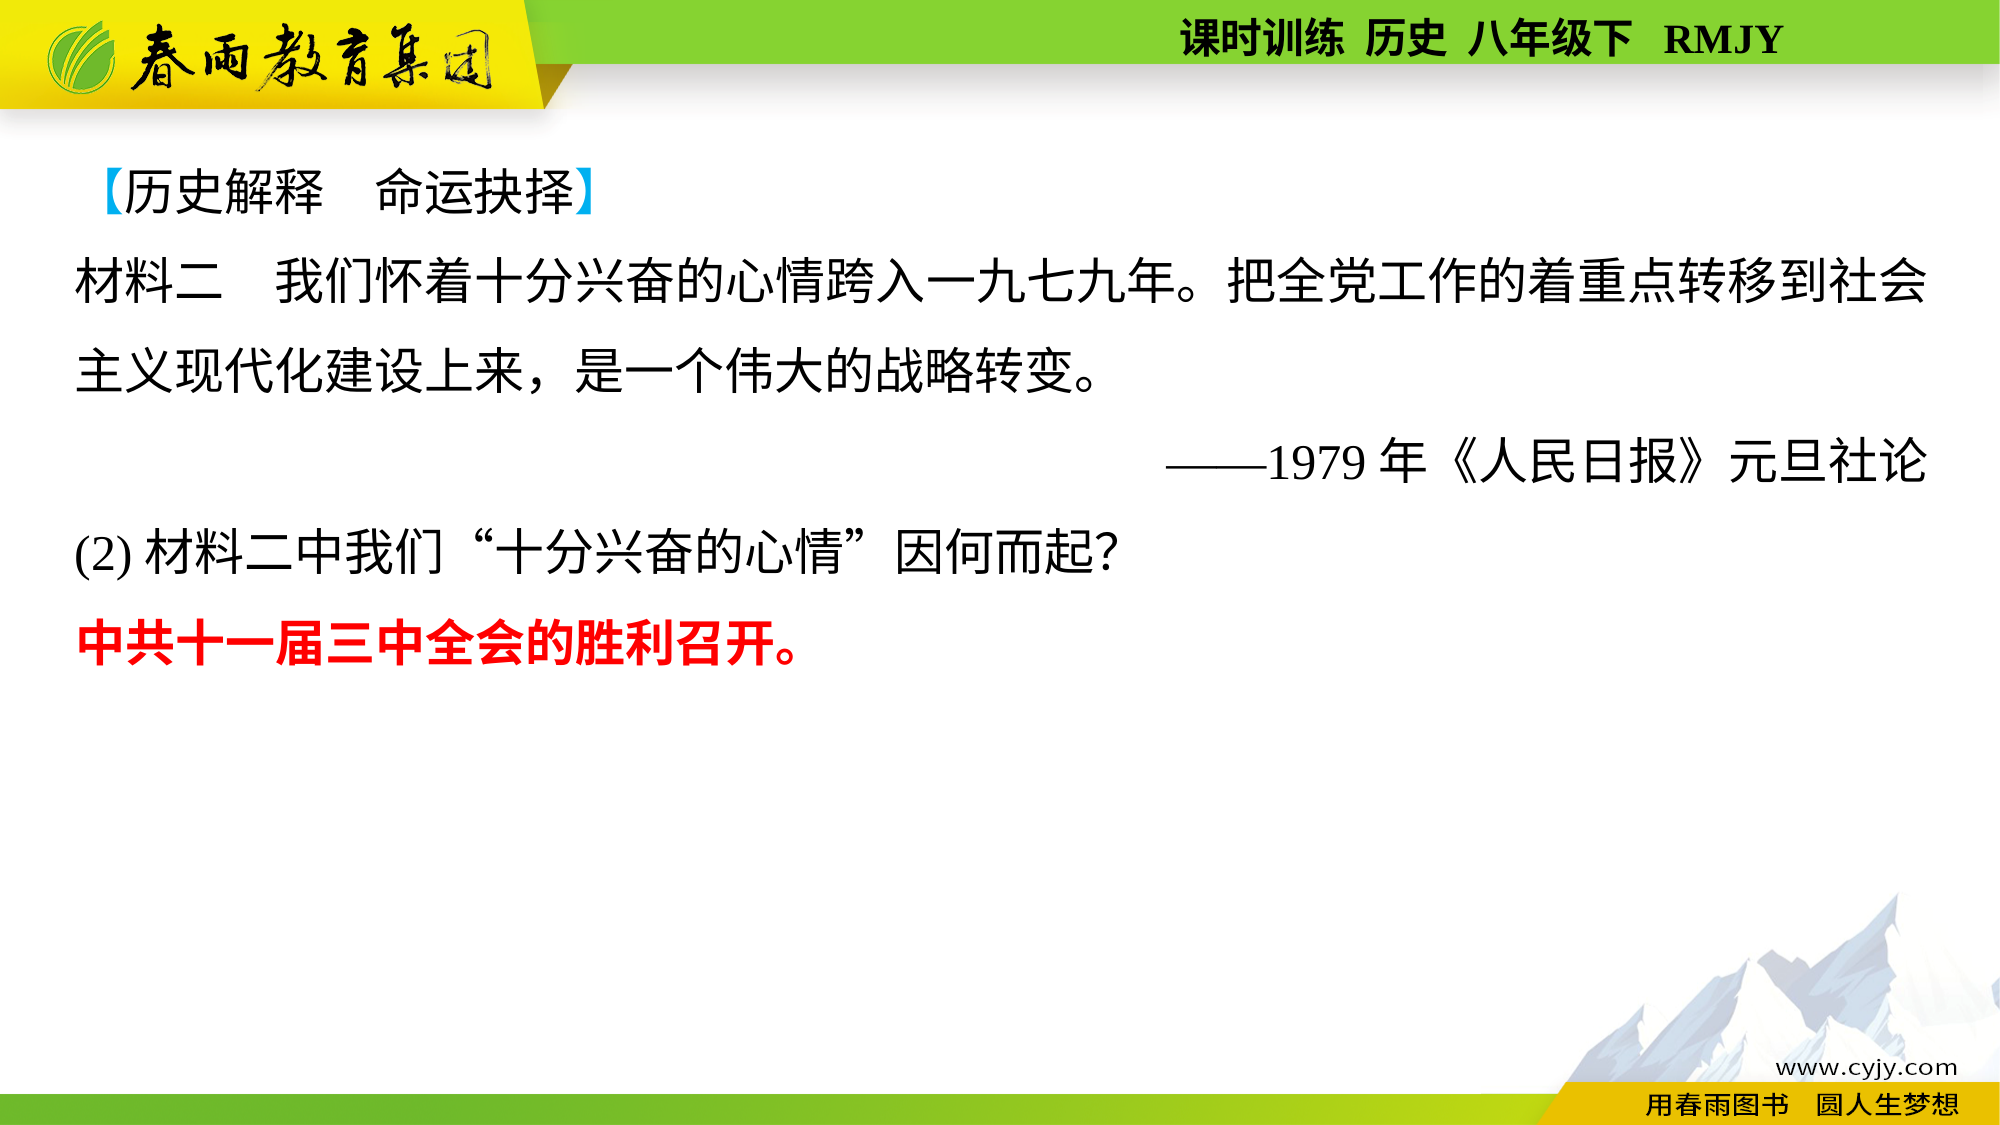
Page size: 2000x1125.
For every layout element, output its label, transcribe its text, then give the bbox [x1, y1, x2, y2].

text_box 中共十一届三中全会的胜利召开。 [60, 574, 1948, 679]
list 【历史解释 命运抉择】 材料二 我们怀着十分兴奋的心情跨入一九七九年。把全党工作的着重点转移到社会主义现代化建设上来，是一个伟大的战略转变。 ——1979年《人民日报》元旦社论 (2)材料二中我们“十分兴奋的心情”因何而起？ [59, 122, 1944, 581]
picture [0, 0, 2000, 1125]
